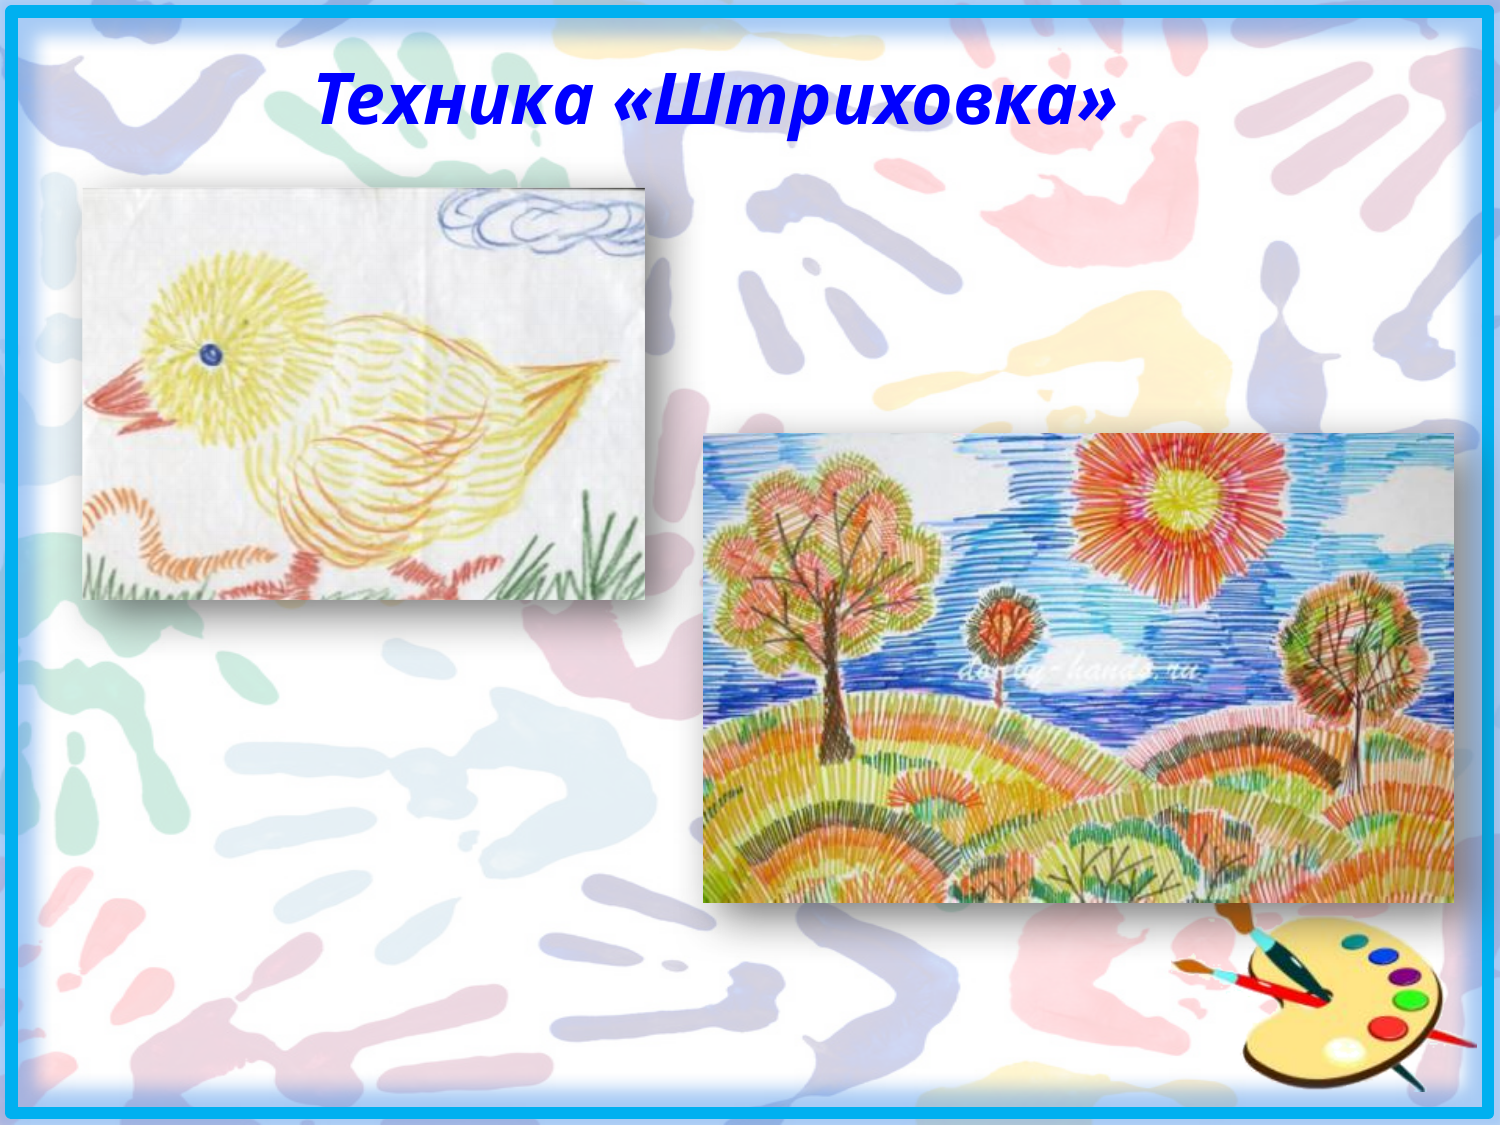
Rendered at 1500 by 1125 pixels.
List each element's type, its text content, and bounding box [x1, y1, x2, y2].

picture [702, 433, 1454, 903]
title Техника «Штриховка» [82, 45, 1350, 233]
picture [83, 112, 644, 676]
picture [1171, 907, 1477, 1092]
